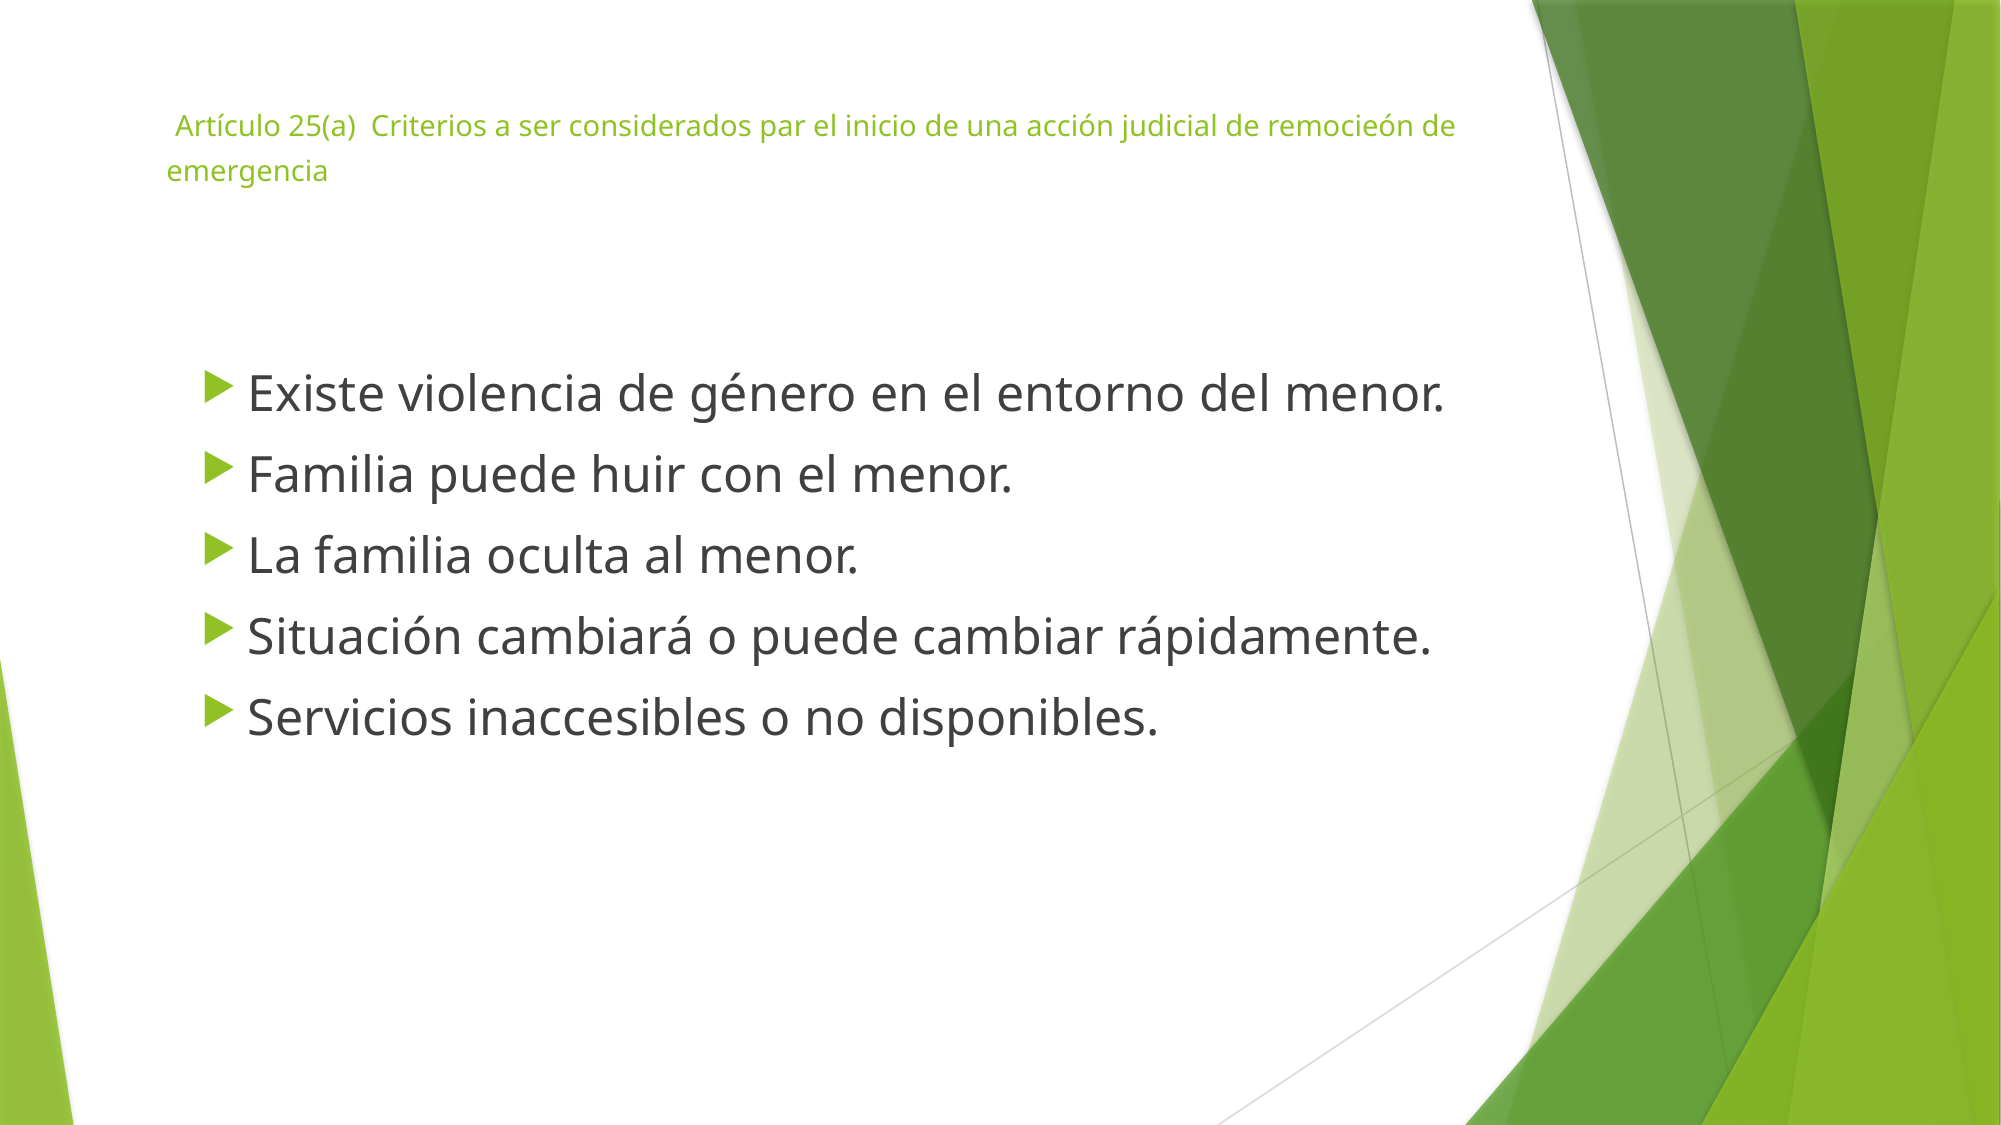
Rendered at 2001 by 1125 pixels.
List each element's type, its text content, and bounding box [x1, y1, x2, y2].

list Existe violencia de género en el entorno del menor. Familia puede huir con el menor. La familia oculta al menor. Situación cambiará o puede cambiar rápidamente. Servicios inaccesibles o no disponibles. [111, 354, 1522, 992]
title Artículo 25(a) Criterios a ser considerados par el inicio de una acción judicial de remocieón de emergenciaR ARTÍCULO 25-A. CRITERIOS A SER CONSIDERADOS PARA EL INICIO DE UNA ACCIÓN JUDICIAL DE CUSTODIA DE EMERGENCIA O CUSTODIA TÍCULO 25-A. CRITERIOS A SER CONSIDERADOS PARA EL INICIO DE UNA ACCIÓN JUDICIAL DE CUSTODIA DE EMERGENCIA O CUSTODIA [111, 99, 1522, 317]
